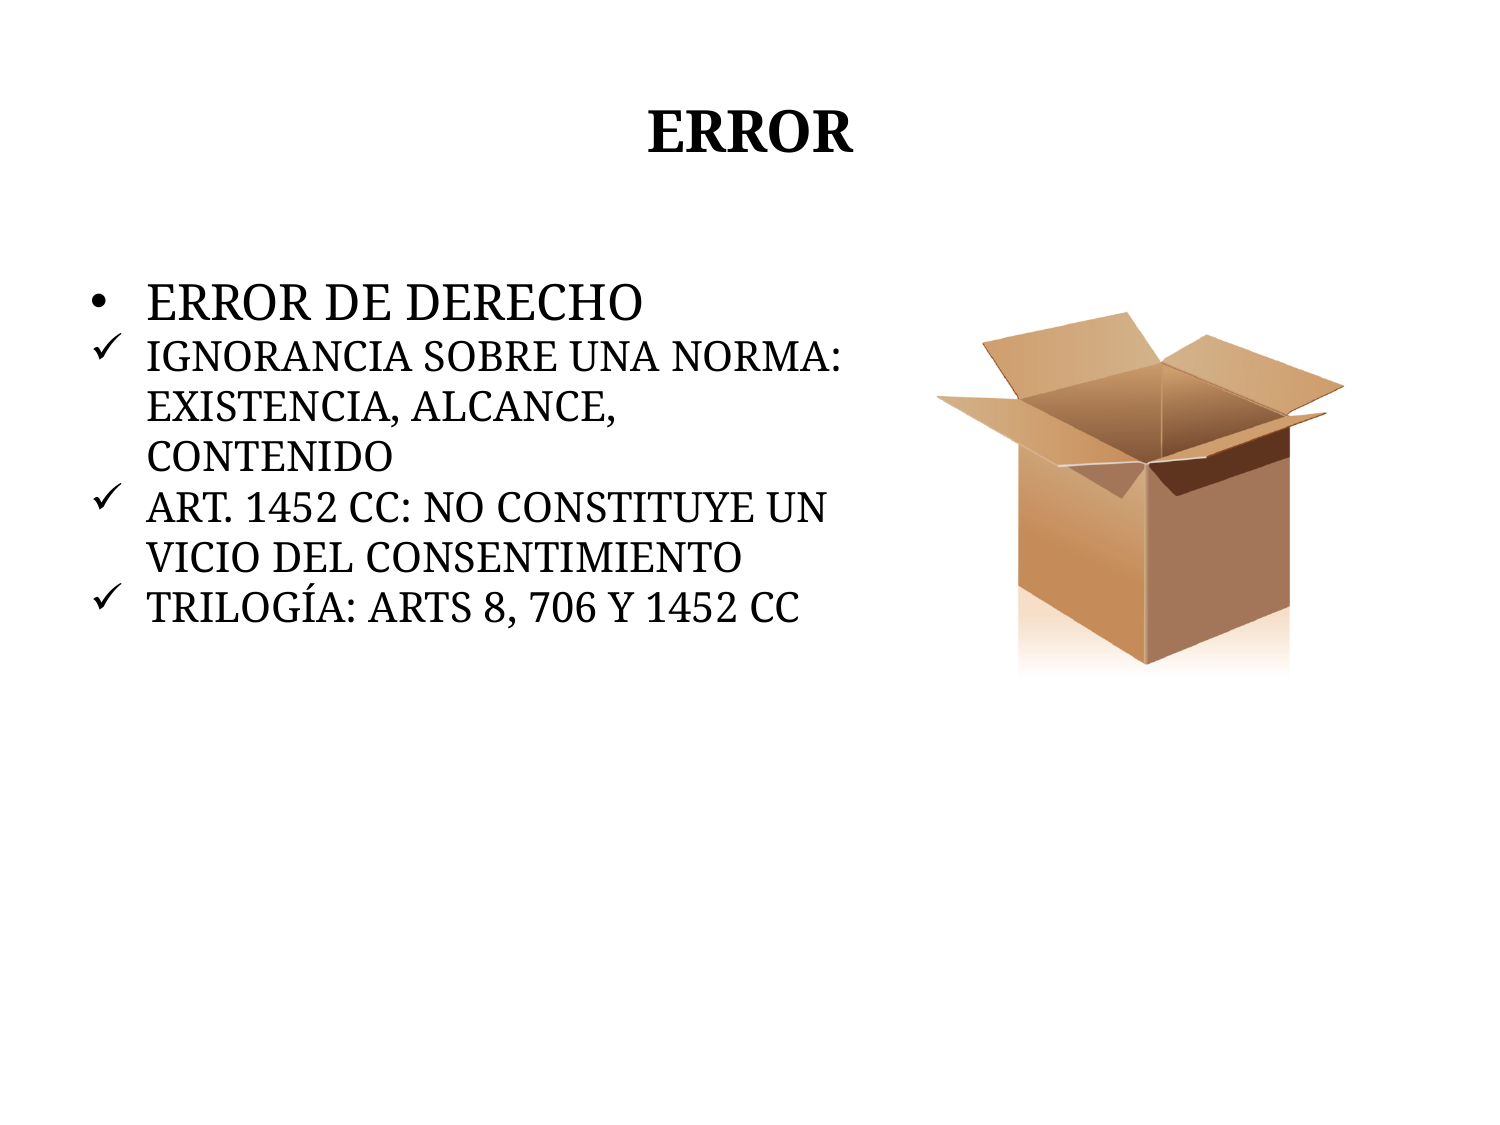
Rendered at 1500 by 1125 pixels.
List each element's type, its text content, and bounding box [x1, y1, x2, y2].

title ERROR [75, 45, 1425, 213]
list ERROR DE DERECHO IGNORANCIA SOBRE UNA NORMA: EXISTENCIA, ALCANCE, CONTENIDO ART. 1452 CC: NO CONSTITUYE UN VICIO DEL CONSENTIMIENTO TRILOGÍA: ARTS 8, 706 Y 1452 CC [75, 262, 863, 1005]
picture [930, 287, 1363, 734]
